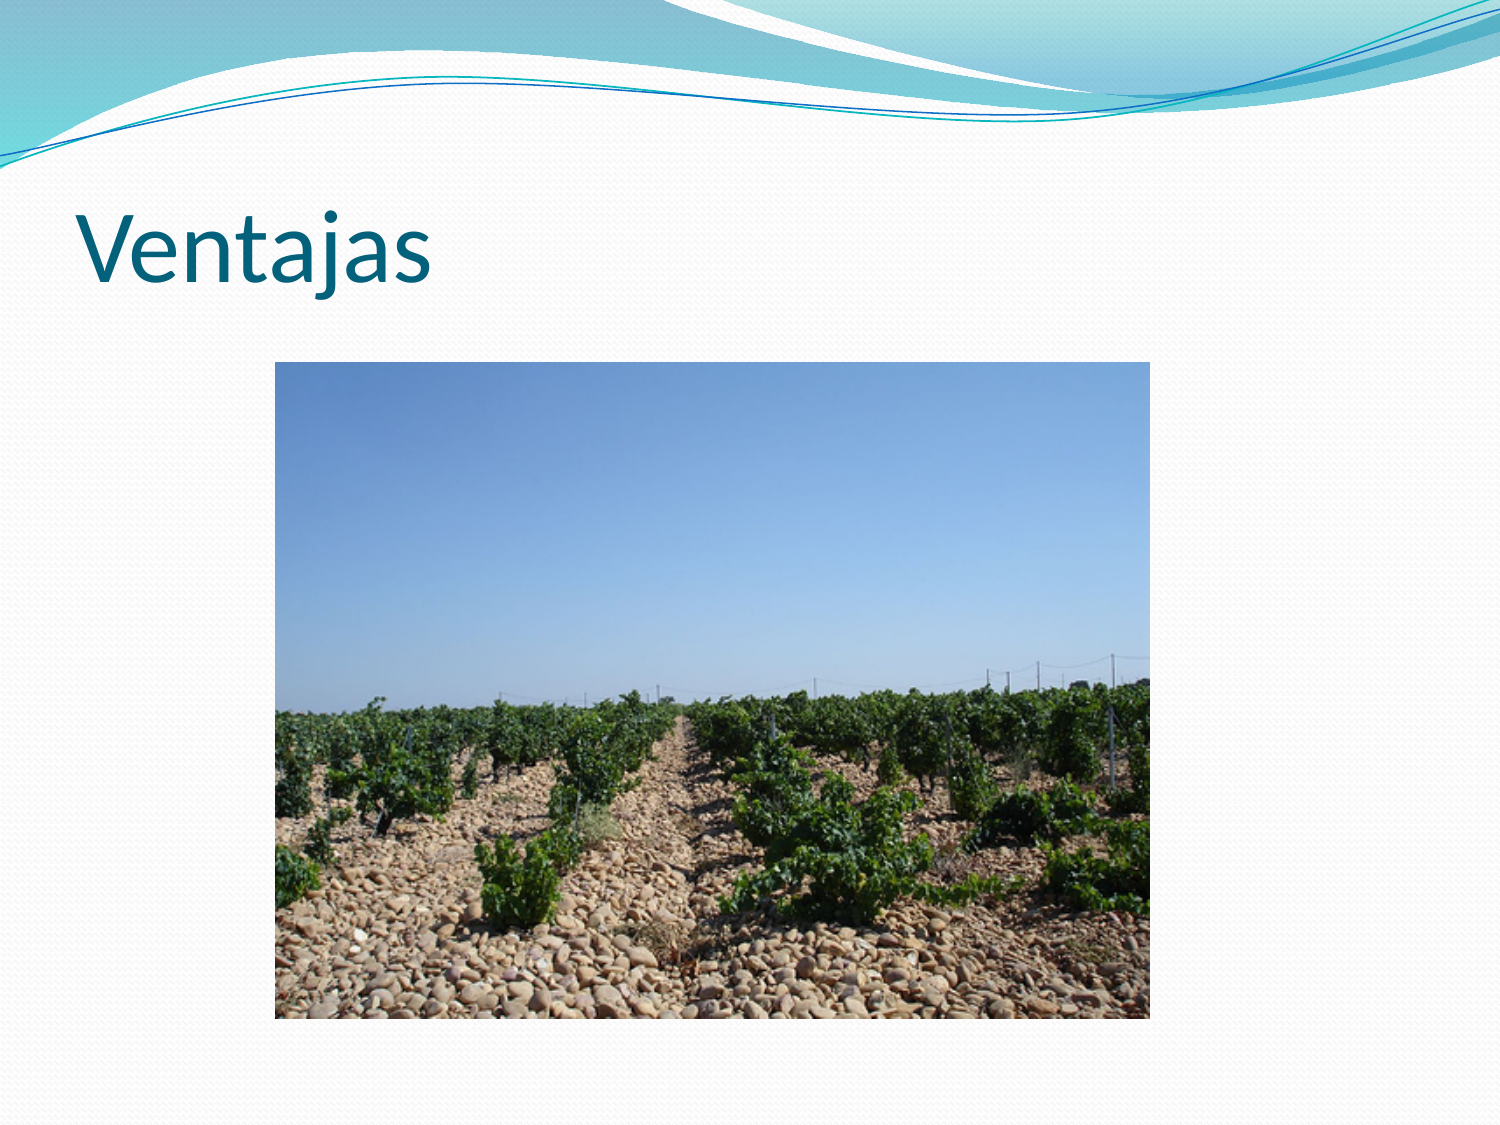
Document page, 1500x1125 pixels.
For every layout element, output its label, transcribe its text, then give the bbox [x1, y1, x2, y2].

title Ventajas [75, 115, 1425, 303]
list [274, 362, 1151, 1019]
